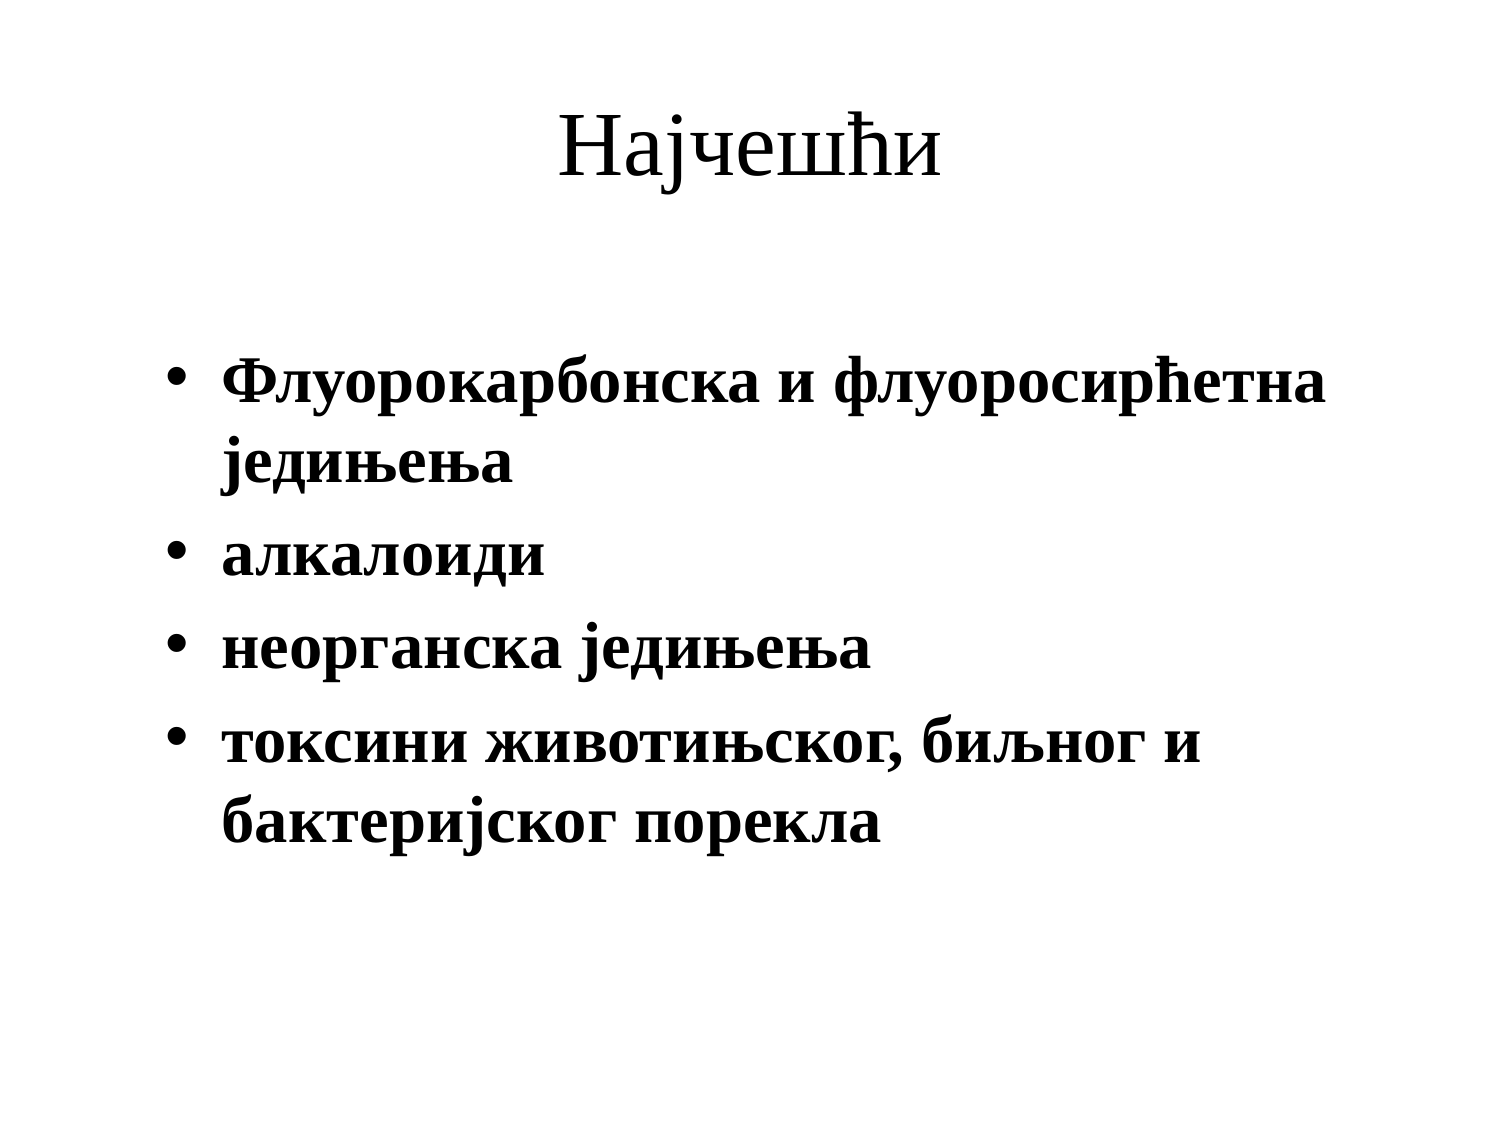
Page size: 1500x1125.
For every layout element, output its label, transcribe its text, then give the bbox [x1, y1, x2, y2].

title Најчешћи [75, 45, 1425, 233]
list Флуорокарбонска и флуоросирћетна једињења алкалоиди неорганска једињења токсини животињског, биљног и бактеријског порекла [150, 328, 1425, 988]
